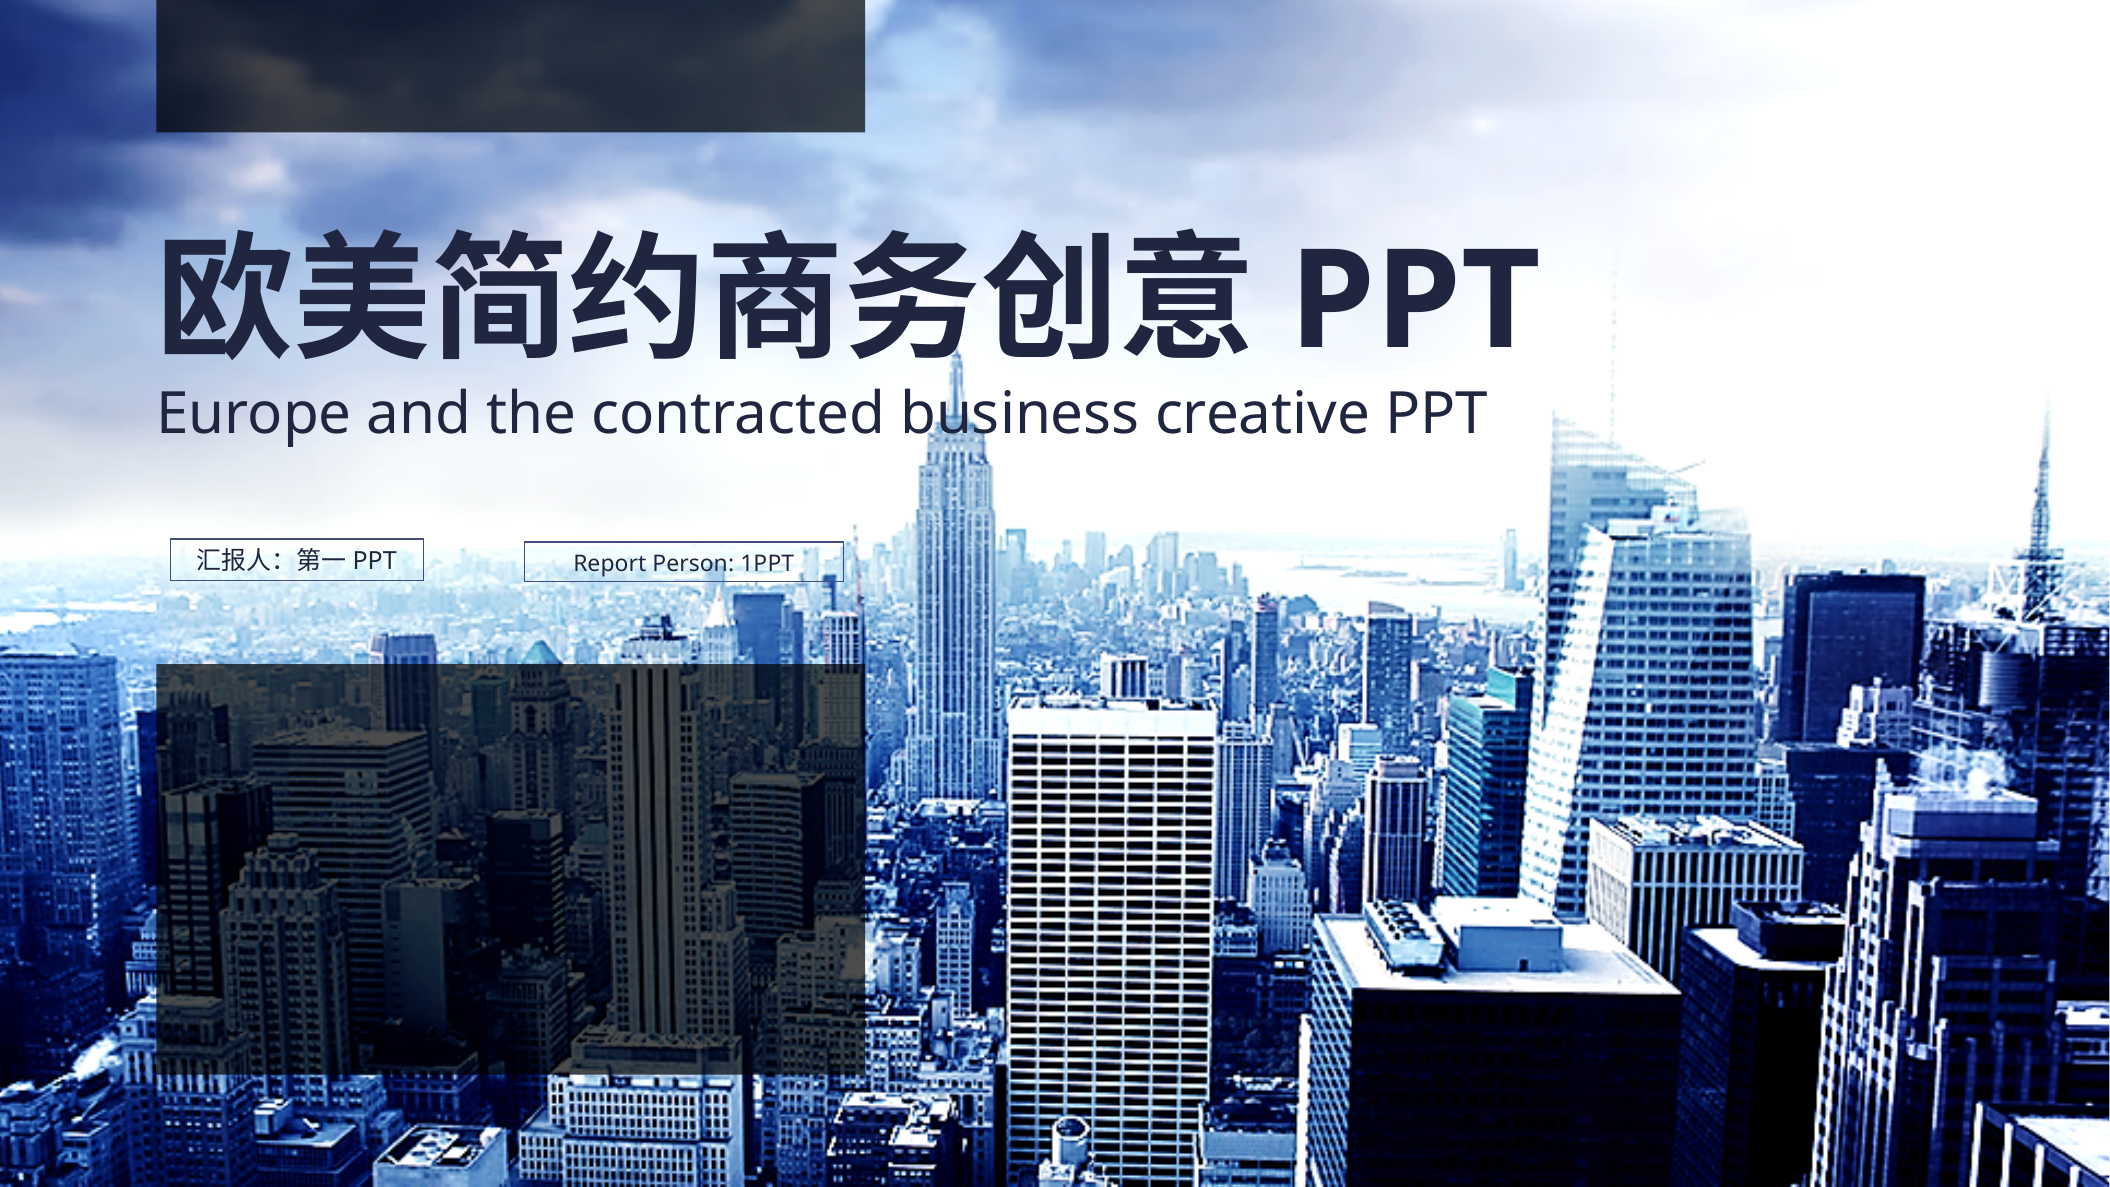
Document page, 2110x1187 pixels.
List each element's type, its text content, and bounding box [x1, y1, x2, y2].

text_box Europe and the contracted business creative PPT [156, 375, 1549, 446]
text_box [155, 0, 866, 133]
text_box Report Person: 1PPT [524, 542, 844, 582]
text_box 欧美简约商务创意PPT [156, 210, 1549, 375]
text_box [155, 663, 866, 1076]
text_box [0, 0, 2110, 1187]
text_box 汇报人：第一PPT [170, 538, 424, 581]
